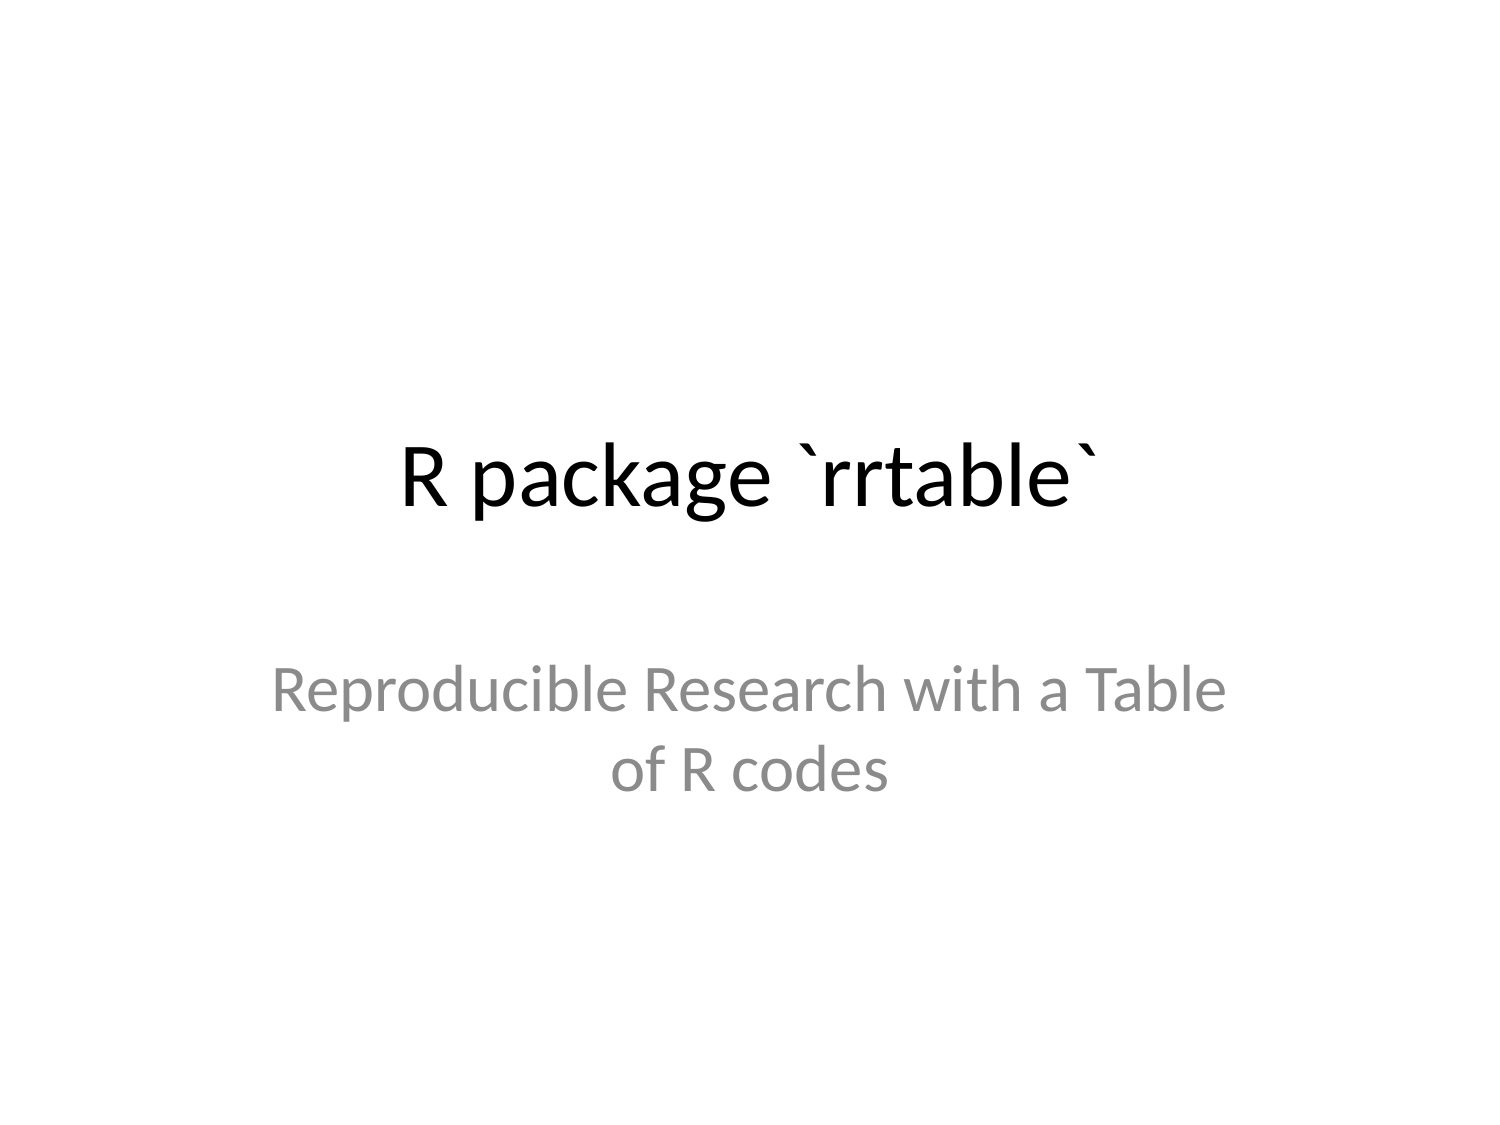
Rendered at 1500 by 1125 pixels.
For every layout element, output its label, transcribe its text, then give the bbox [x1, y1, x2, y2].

subtitle Reproducible Research with a Table of R codes [225, 637, 1275, 925]
title R package `rrtable` [112, 349, 1388, 591]
